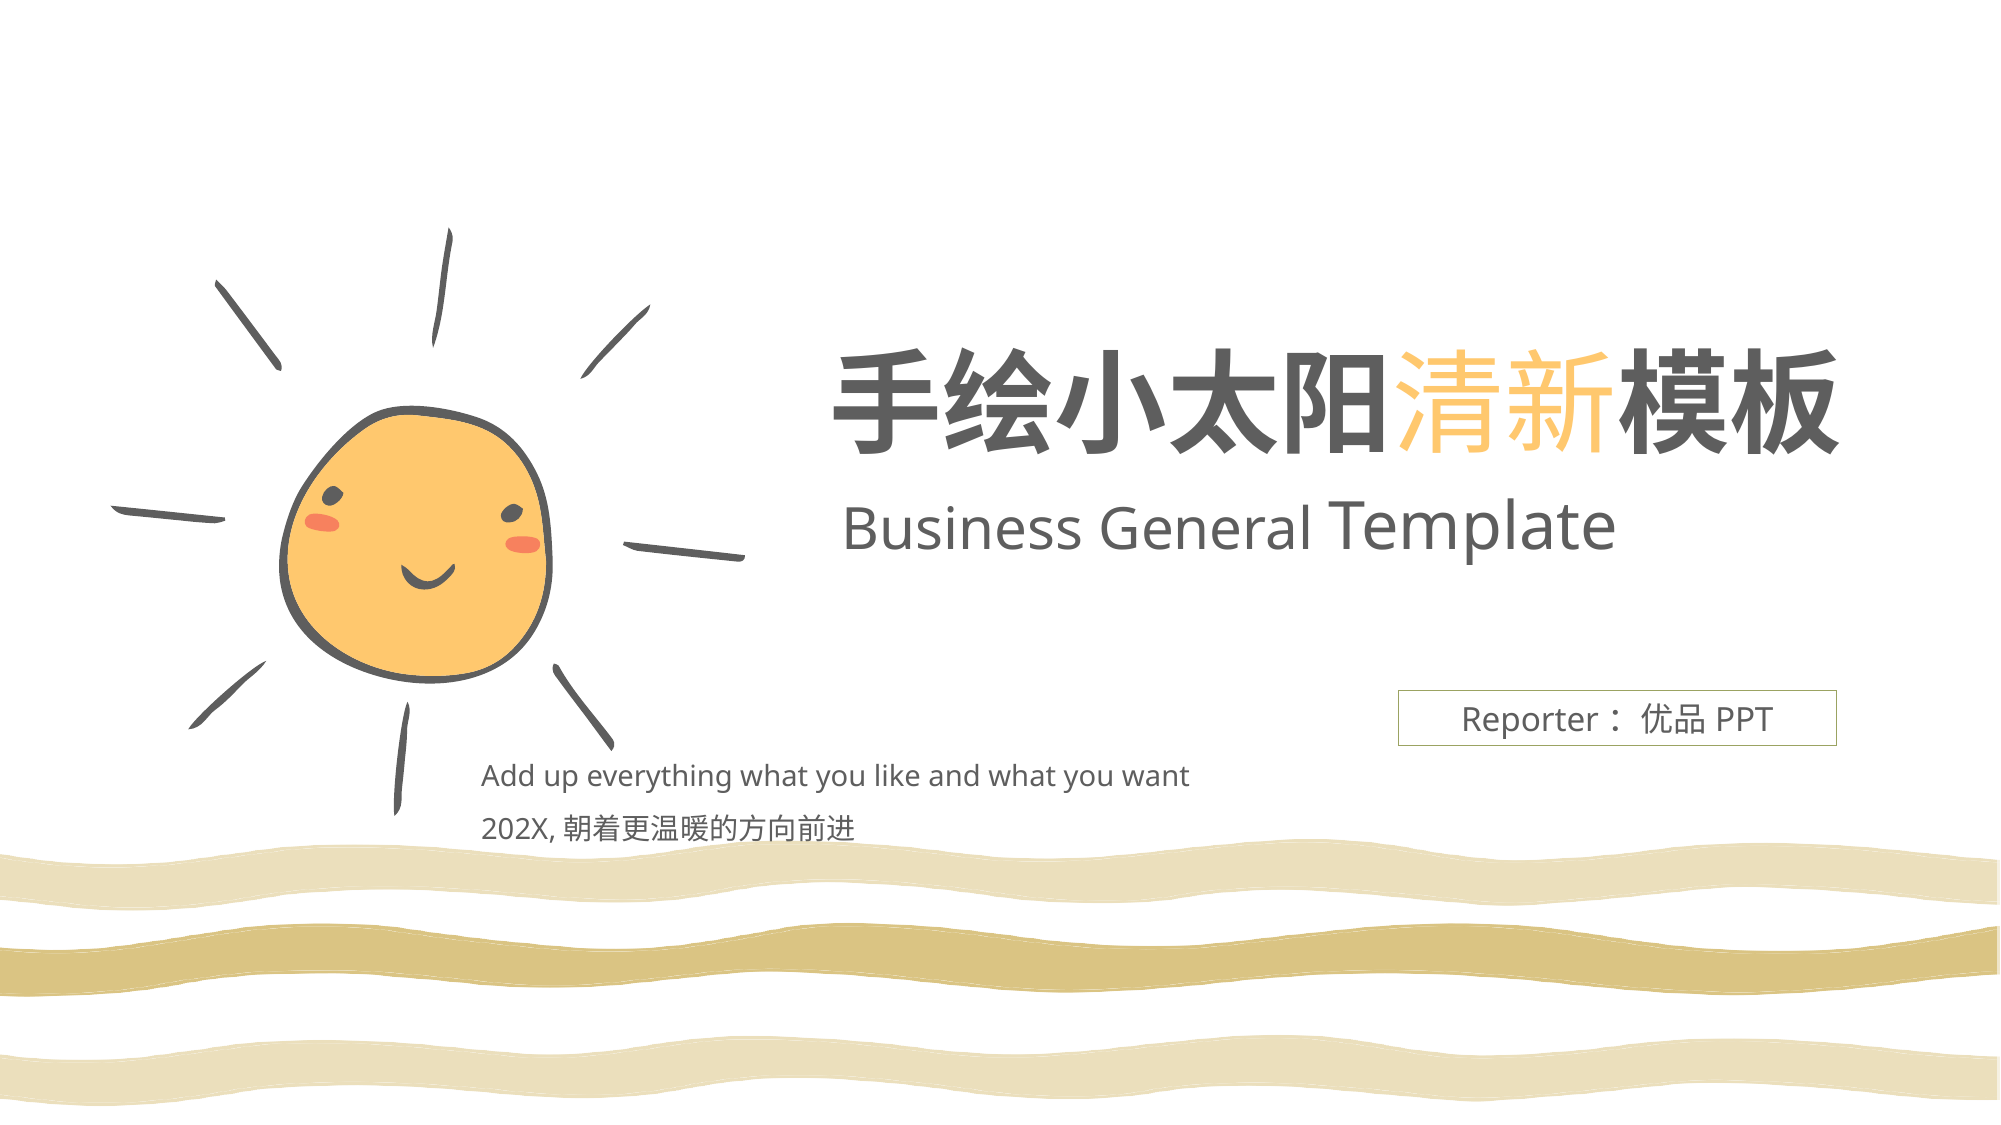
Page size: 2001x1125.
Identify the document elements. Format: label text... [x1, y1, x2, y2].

text_box Add up everything what you like and what you want 202X,朝着更温暖的方向前进 [745, 732, 1383, 815]
picture [0, 227, 2000, 1125]
text_box Business General Template [827, 475, 1879, 571]
text_box 手绘小太阳清新模板 [814, 325, 1907, 475]
text_box Reporter：优品PPT [1398, 690, 1837, 746]
